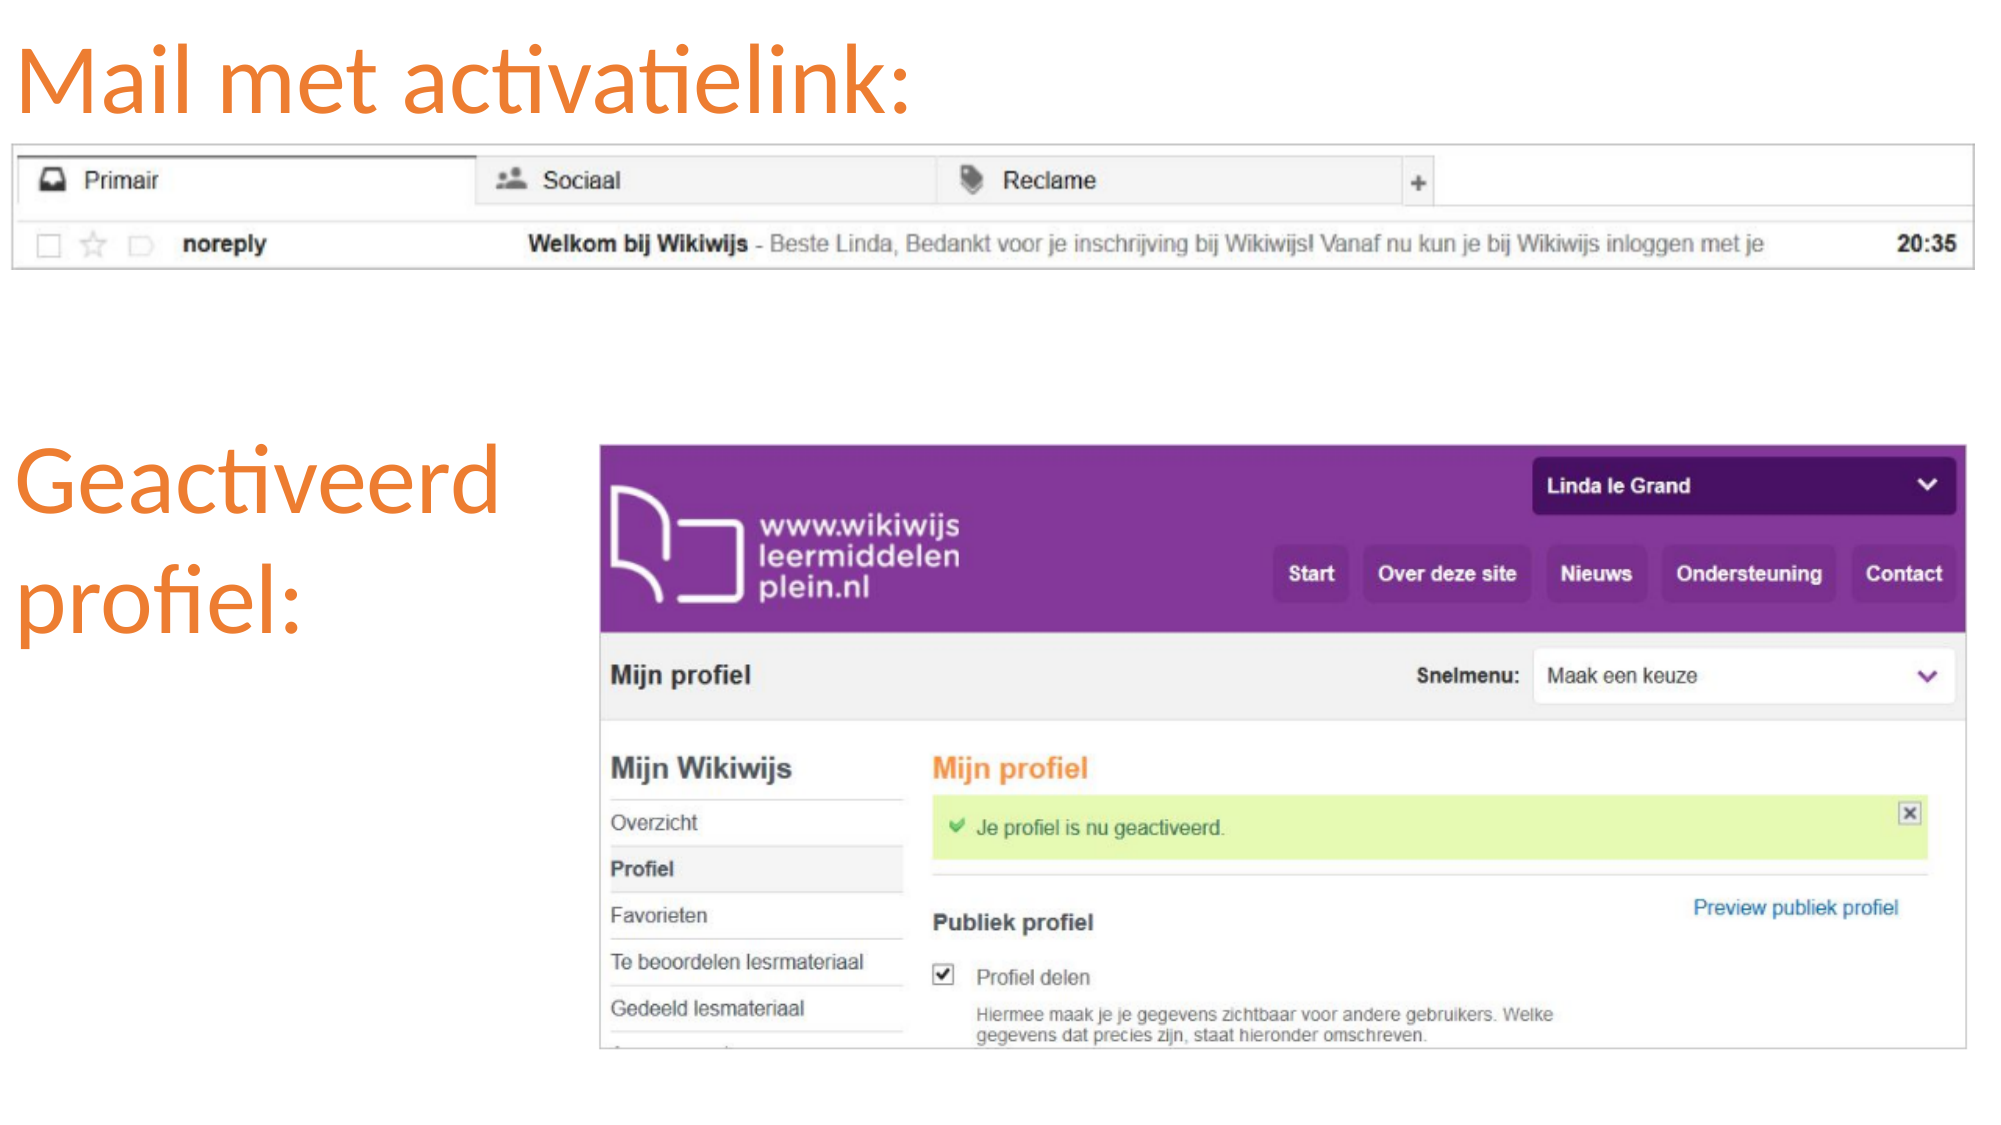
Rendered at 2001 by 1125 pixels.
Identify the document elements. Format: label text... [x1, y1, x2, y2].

text_box Geactiveerd profiel: [0, 406, 559, 661]
picture [0, 142, 1975, 270]
picture [586, 435, 1975, 1076]
text_box Mail met activatielink: [0, 6, 1307, 141]
